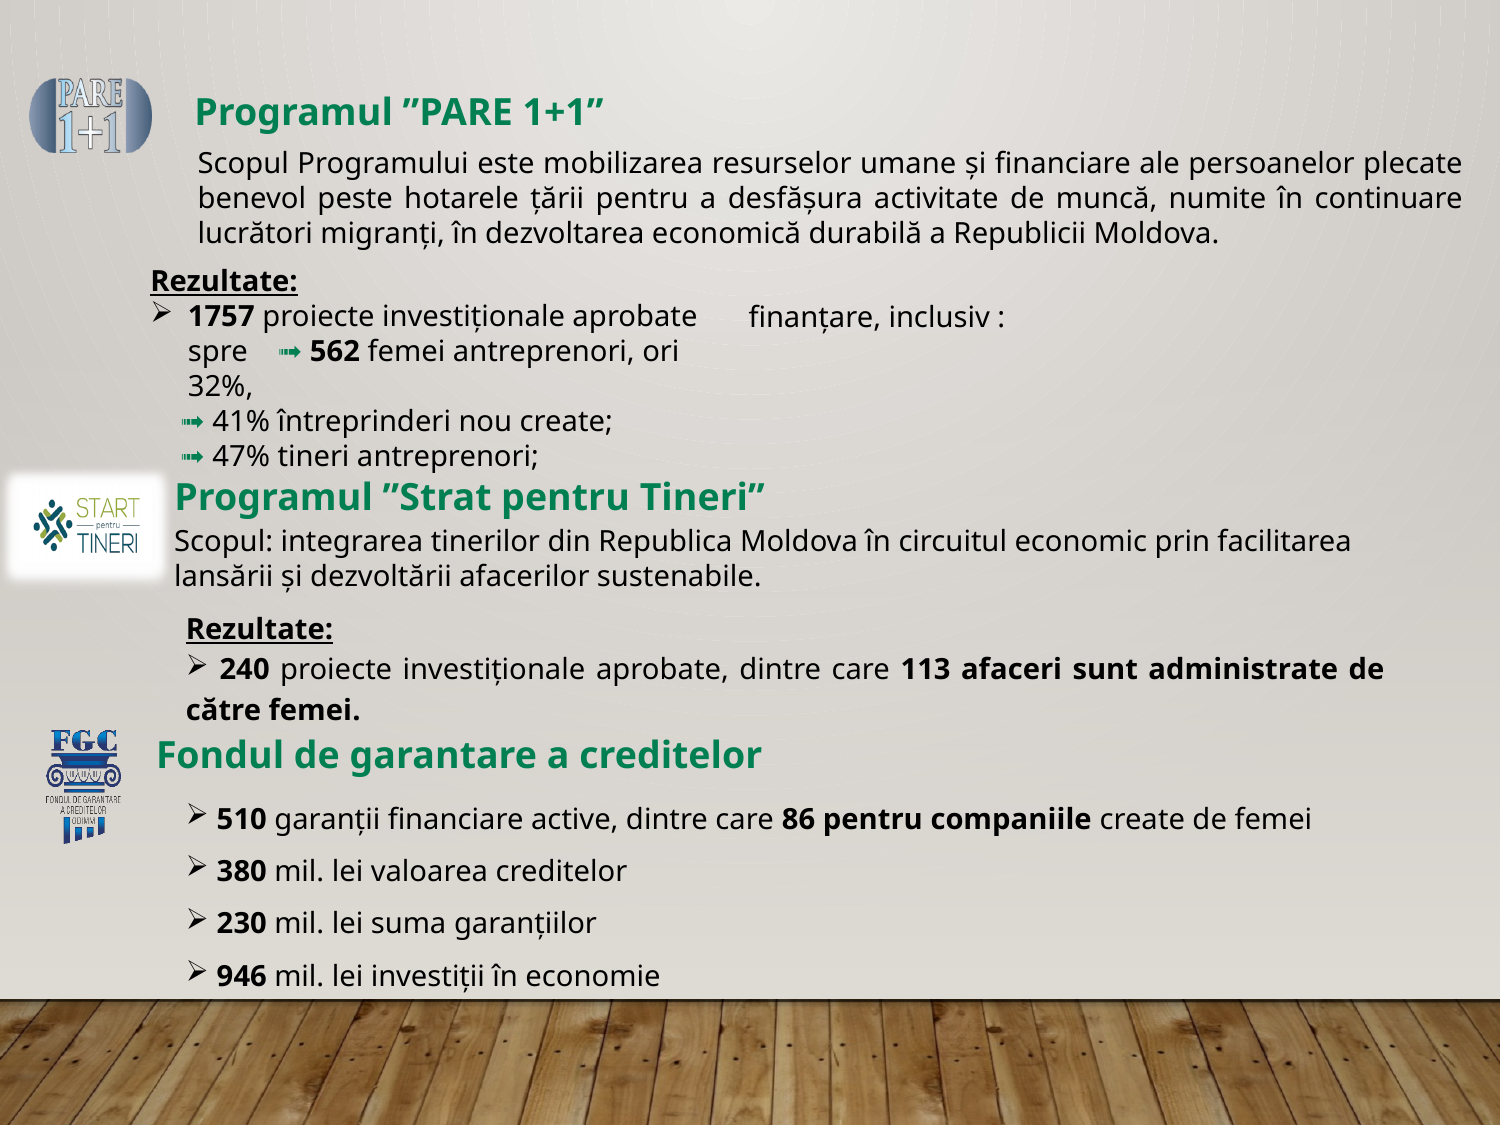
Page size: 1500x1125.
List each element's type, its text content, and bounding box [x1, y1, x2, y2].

picture [19, 484, 159, 562]
text_box 510 garanții financiare active, dintre care 86 pentru companiile create de femei 380 mil. lei valoarea creditelor 230 mil. lei suma garanțiilor 946 mil. lei investiții în economie [171, 775, 1376, 1090]
picture [0, 999, 1500, 1125]
text_box Scopul: integrarea tinerilor din Republica Moldova în circuitul economic prin facilitarea lansării și dezvoltării afacerilor sustenabile. [159, 515, 1455, 600]
text_box Rezultate: 240 proiecte investiționale aprobate, dintre care 113 afaceri sunt administrate de către femei. [171, 600, 1400, 734]
text_box Programul ”PARE 1+1” [183, 66, 824, 161]
text_box Rezultate: 1757 proiecte investiționale aprobate spre ➟ 562 femei antreprenori, ori 32%, ➟ 41% întreprinderi nou create; ➟ 47% tineri antreprenori; [135, 255, 1365, 511]
picture [45, 730, 121, 844]
text_box finanțare, inclusiv : [726, 290, 1185, 341]
text_box Programul ”Strat pentru Tineri” [163, 411, 842, 586]
text_box Scopul Programului este mobilizarea resurselor umane și financiare ale persoanelor plecate benevol peste hotarele țării pentru a desfășura activitate de muncă, numite în continuare lucrători migranți, în dezvoltarea economică durabilă a Republicii Moldova. [182, 137, 1479, 257]
picture [29, 77, 152, 153]
text_box Fondul de garantare a creditelor [144, 669, 823, 844]
